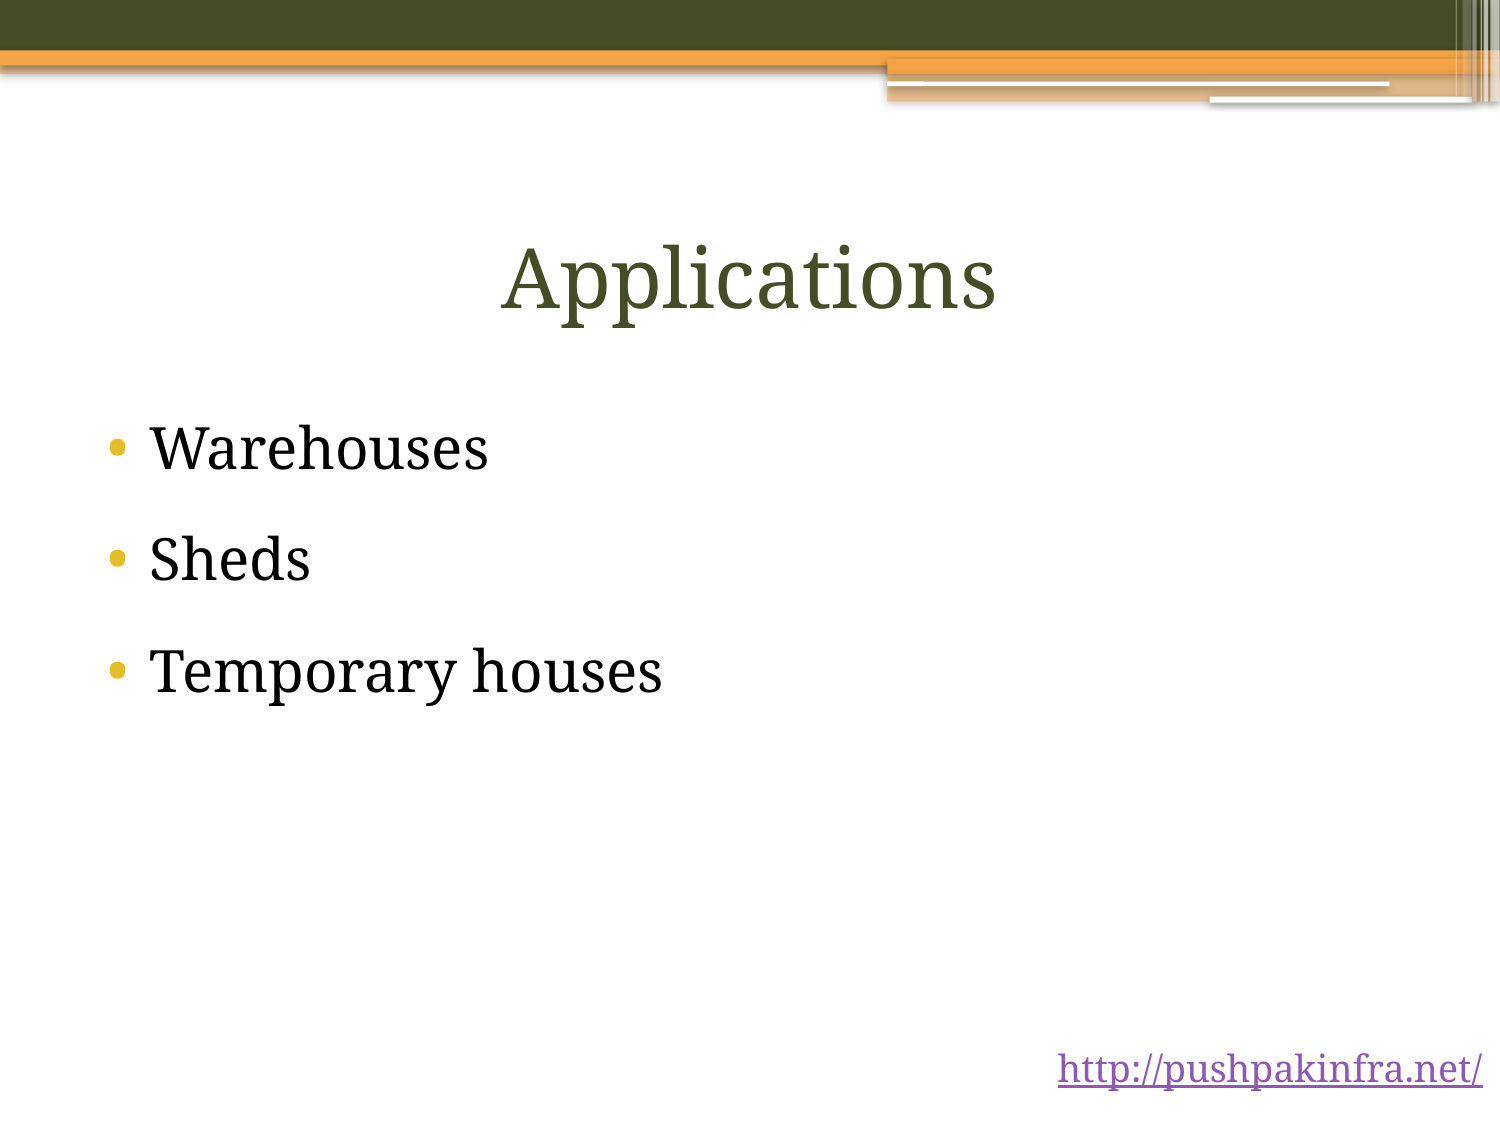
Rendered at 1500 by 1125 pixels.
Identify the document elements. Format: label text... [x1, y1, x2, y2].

list Warehouses Sheds Temporary houses [75, 368, 1425, 1079]
title Applications [75, 187, 1425, 363]
text_box http://pushpakinfra.net/ [1042, 1037, 1498, 1104]
